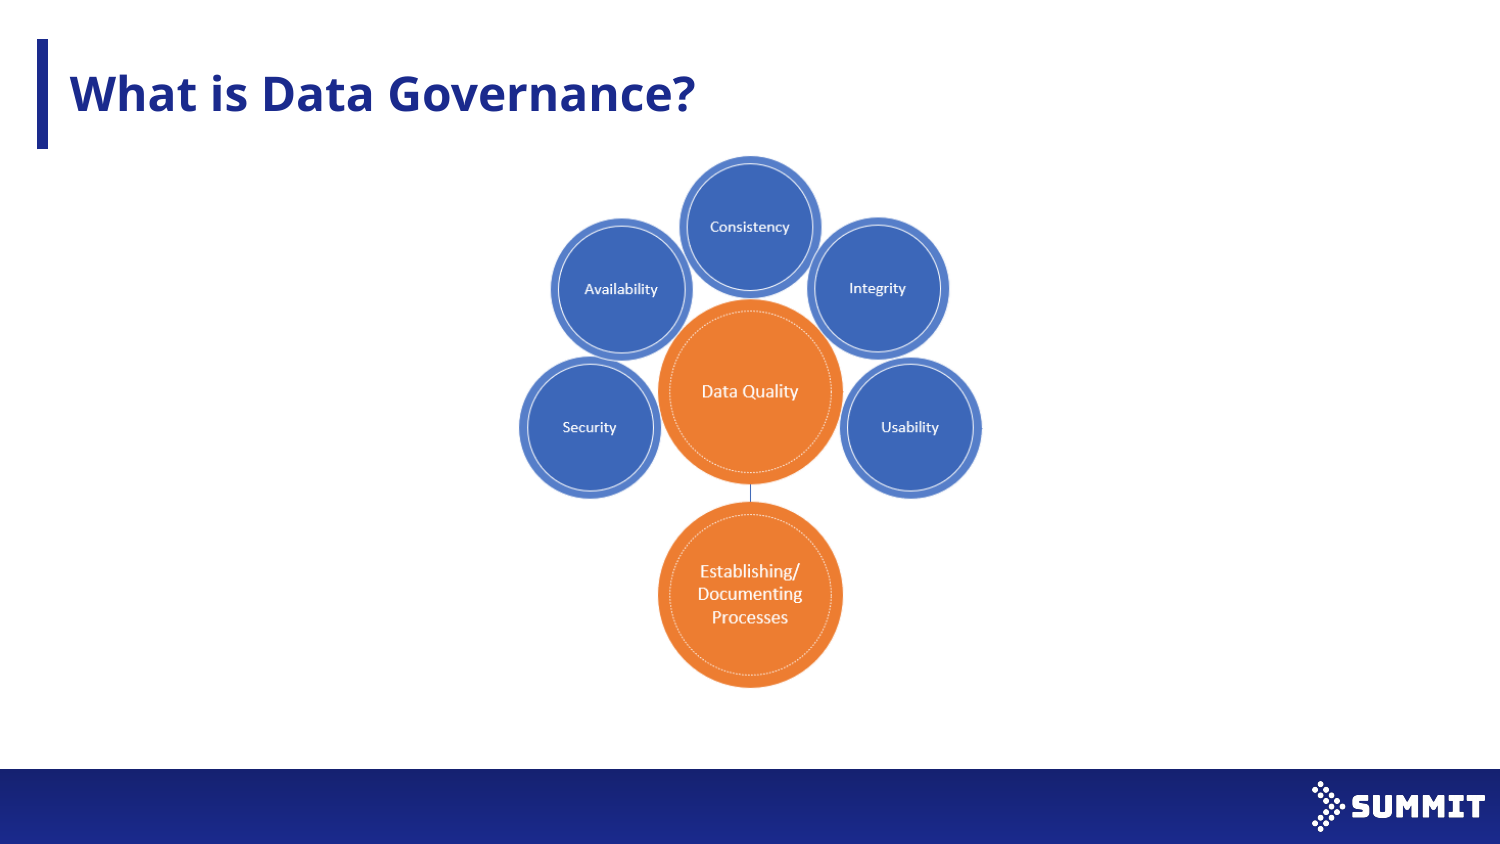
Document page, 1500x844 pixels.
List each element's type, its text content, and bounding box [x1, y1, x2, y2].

text_box What is Data Governance? [66, 60, 1346, 124]
picture [513, 151, 986, 693]
picture [1312, 781, 1485, 832]
